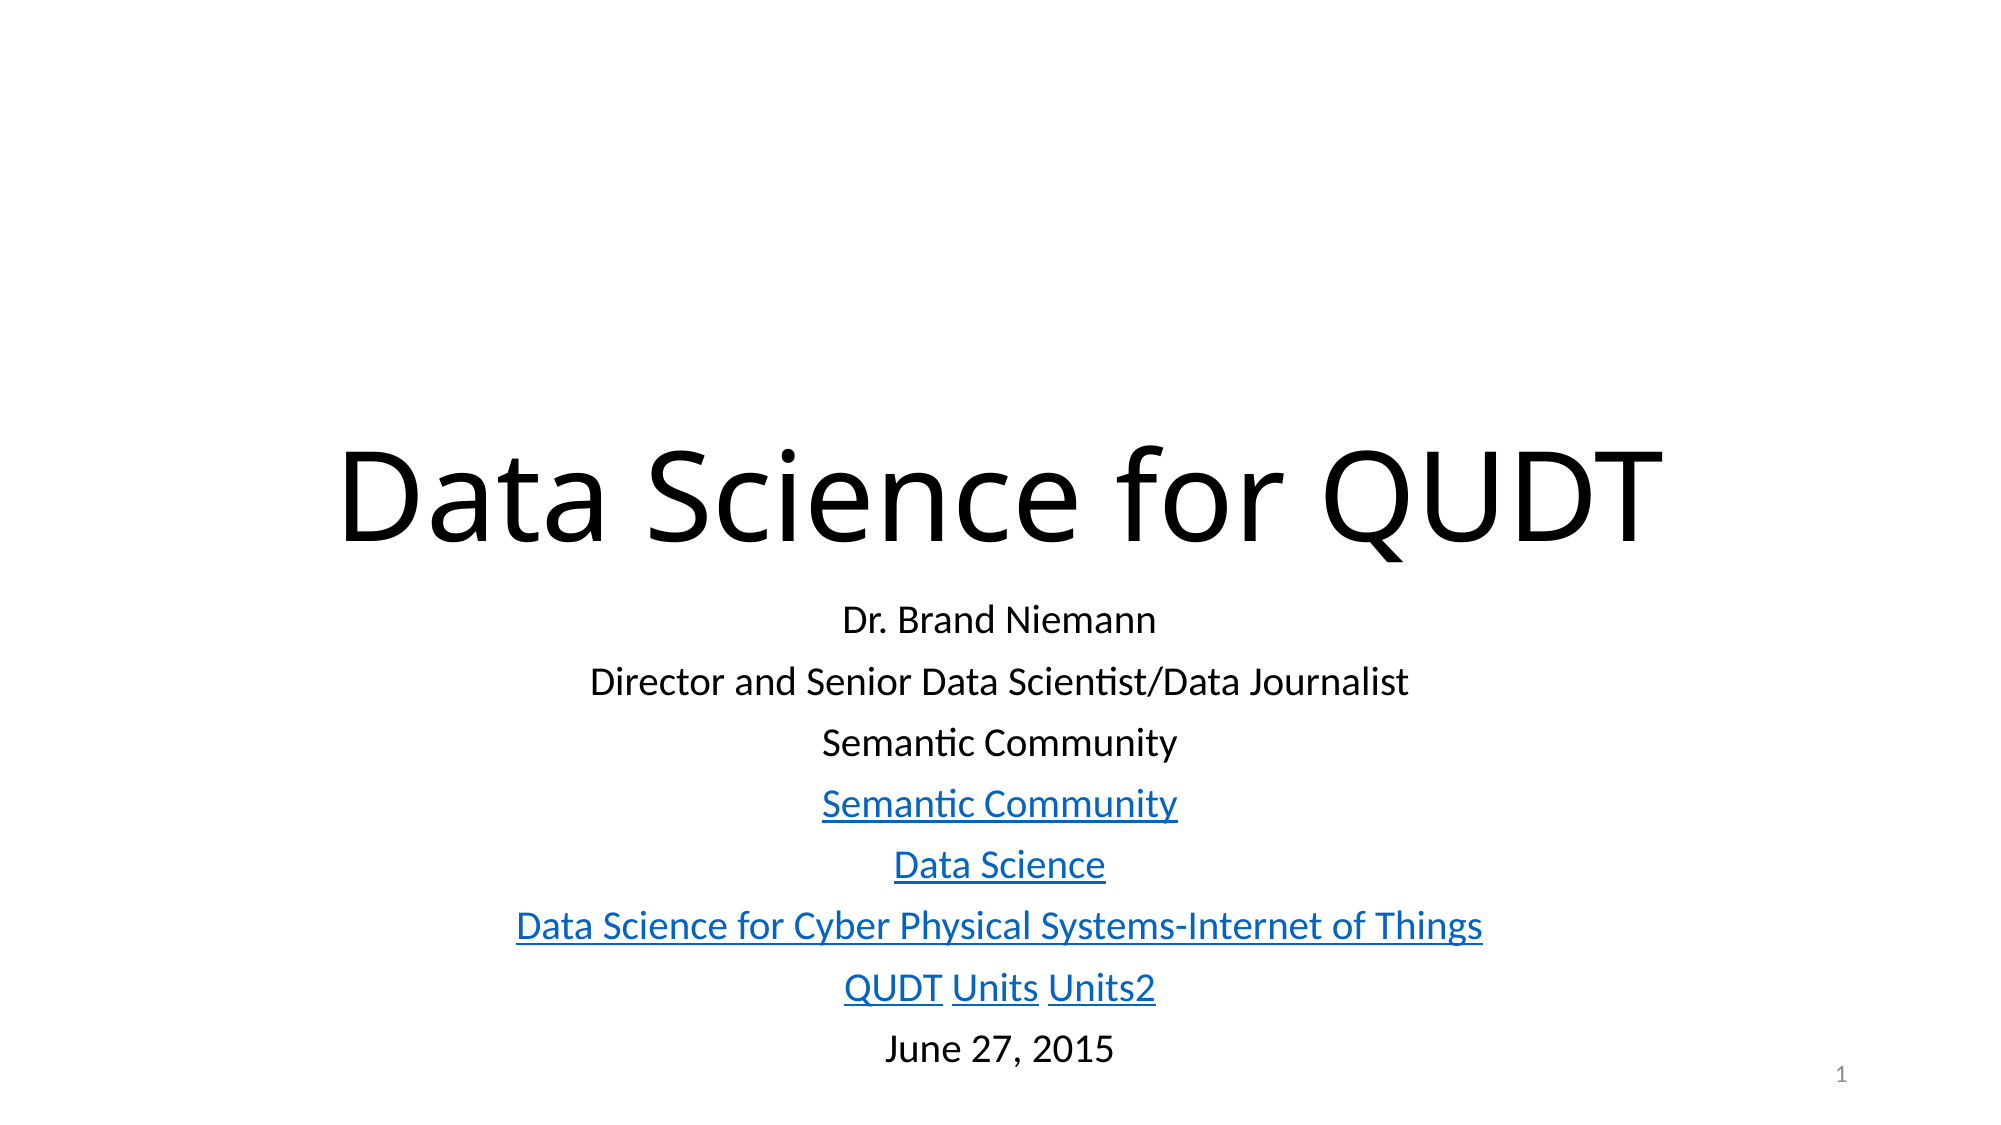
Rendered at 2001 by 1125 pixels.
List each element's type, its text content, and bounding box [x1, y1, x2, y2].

title Data Science for QUDT [249, 184, 1750, 576]
subtitle Dr. Brand Niemann Director and Senior Data Scientist/Data Journalist Semantic Community Semantic Community Data Science Data Science for Cyber Physical Systems-Internet of Things QUDT Units Units2 June 27, 2015 [249, 590, 1750, 1082]
slide_number 1 [1412, 1042, 1863, 1103]
